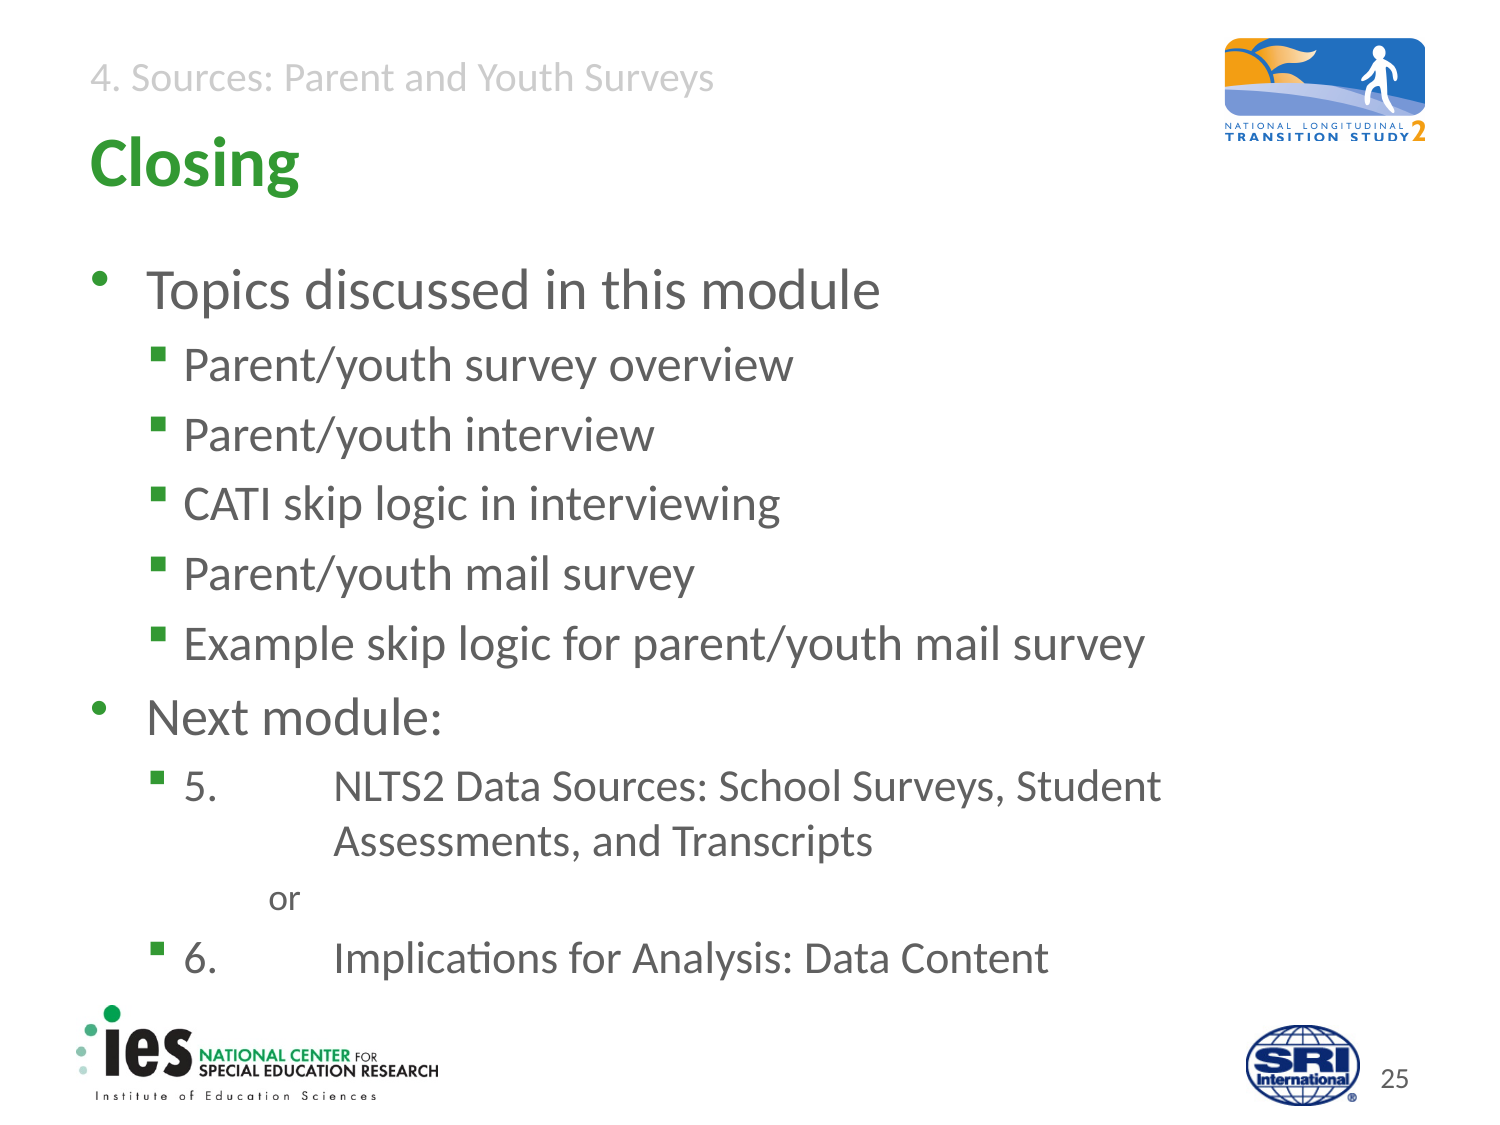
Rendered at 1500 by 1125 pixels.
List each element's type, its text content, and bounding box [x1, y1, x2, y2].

list Topics discussed in this module Parent/youth survey overview Parent/youth interview CATI skip logic in interviewing Parent/youth mail survey Example skip logic for parent/youth mail survey Next module: 5. NLTS2 Data Sources: School Surveys, Student Assessments, and Transcripts or 6. Implications for Analysis: Data Content [74, 243, 1426, 987]
picture [76, 1005, 438, 1100]
picture [1246, 1025, 1360, 1106]
title Closing [74, 90, 1426, 226]
slide_number 24 [1321, 1051, 1426, 1125]
